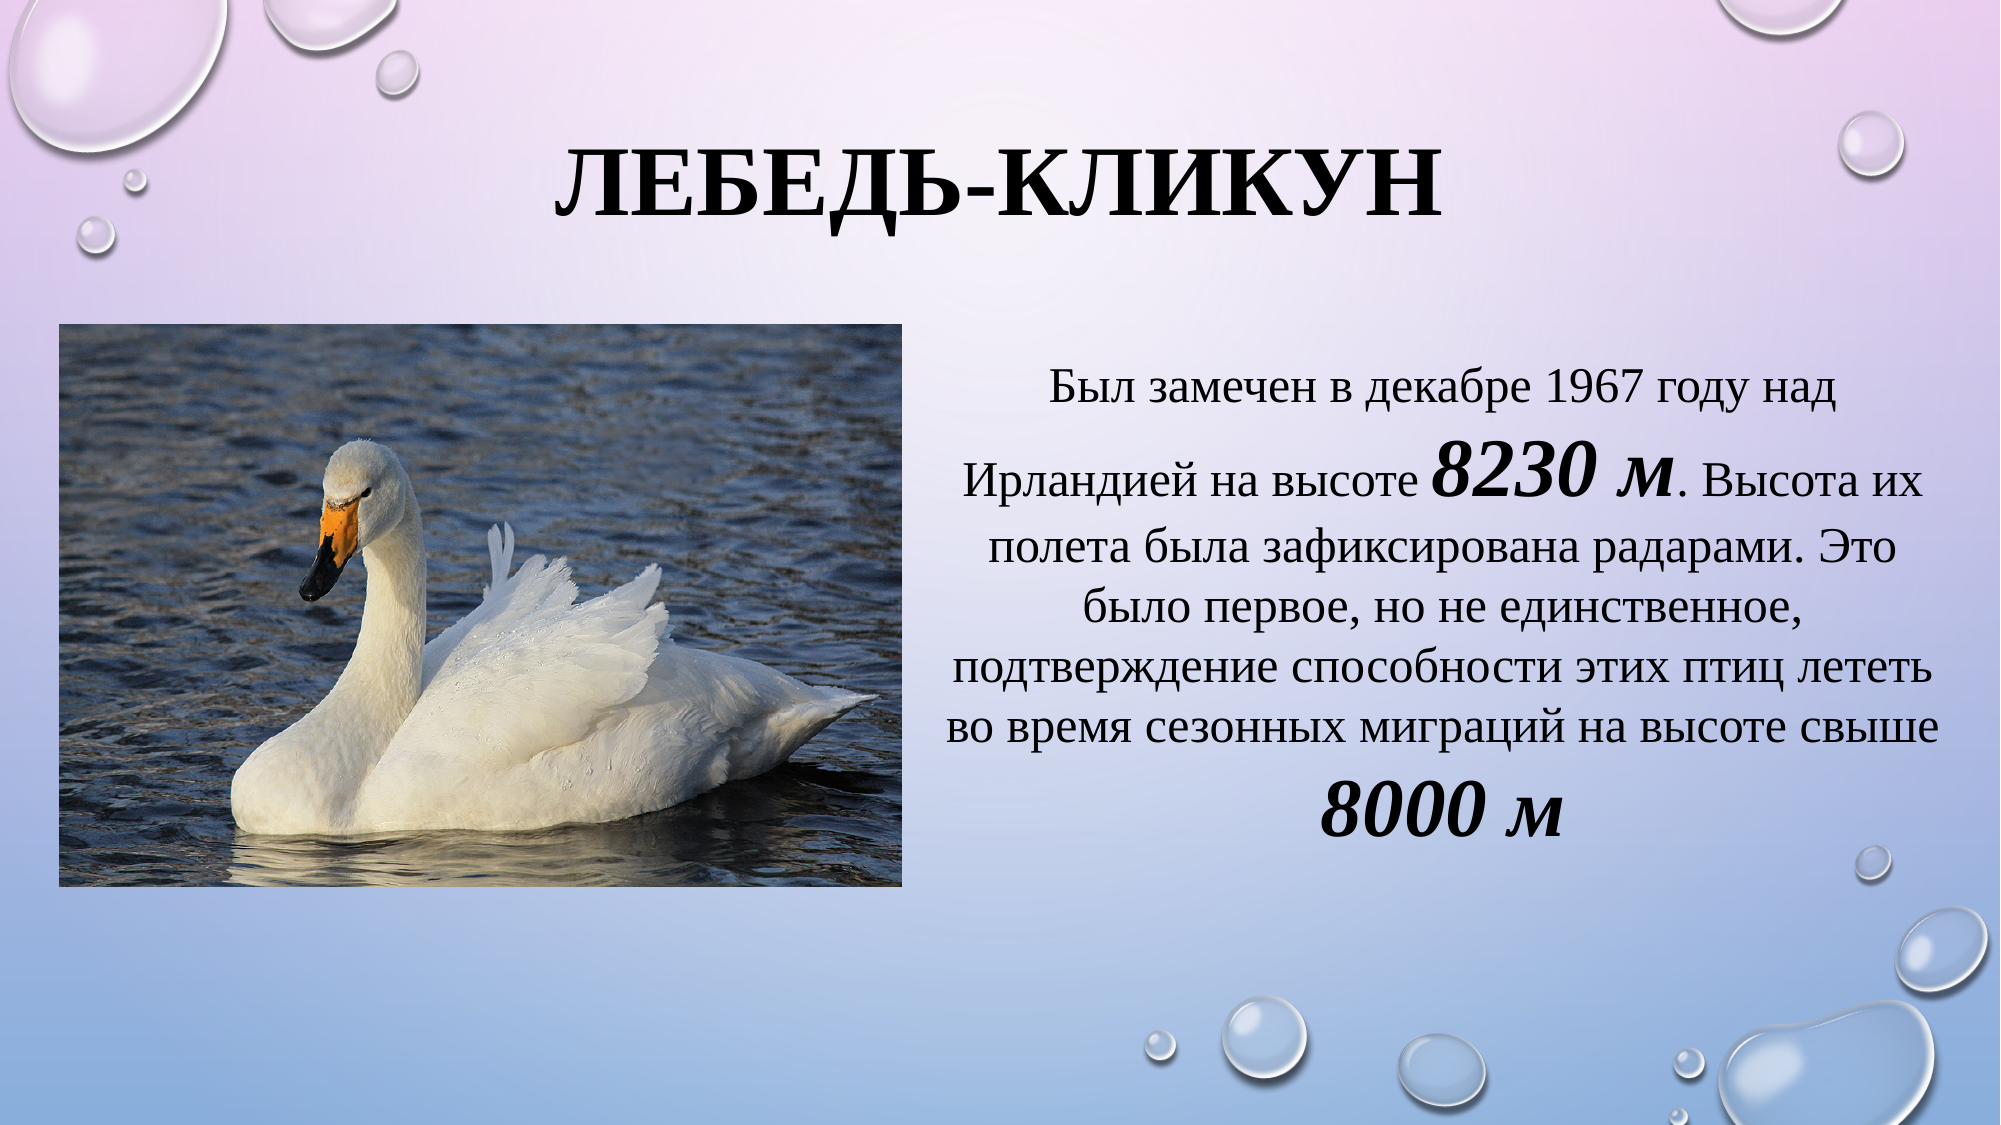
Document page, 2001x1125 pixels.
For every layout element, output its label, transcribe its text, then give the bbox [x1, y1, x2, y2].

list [58, 324, 902, 887]
text_box Был замечен в декабре 1967 году над Ирландией на высоте 8230 м. Высота их полета была зафиксирована радарами. Это было первое, но не единственное, подтверждение способности этих птиц лететь во время сезонных миграций на высоте свыше 8000 м [921, 345, 1965, 861]
picture [0, 0, 2000, 1125]
title Лебедь-кликун [149, 101, 1851, 265]
